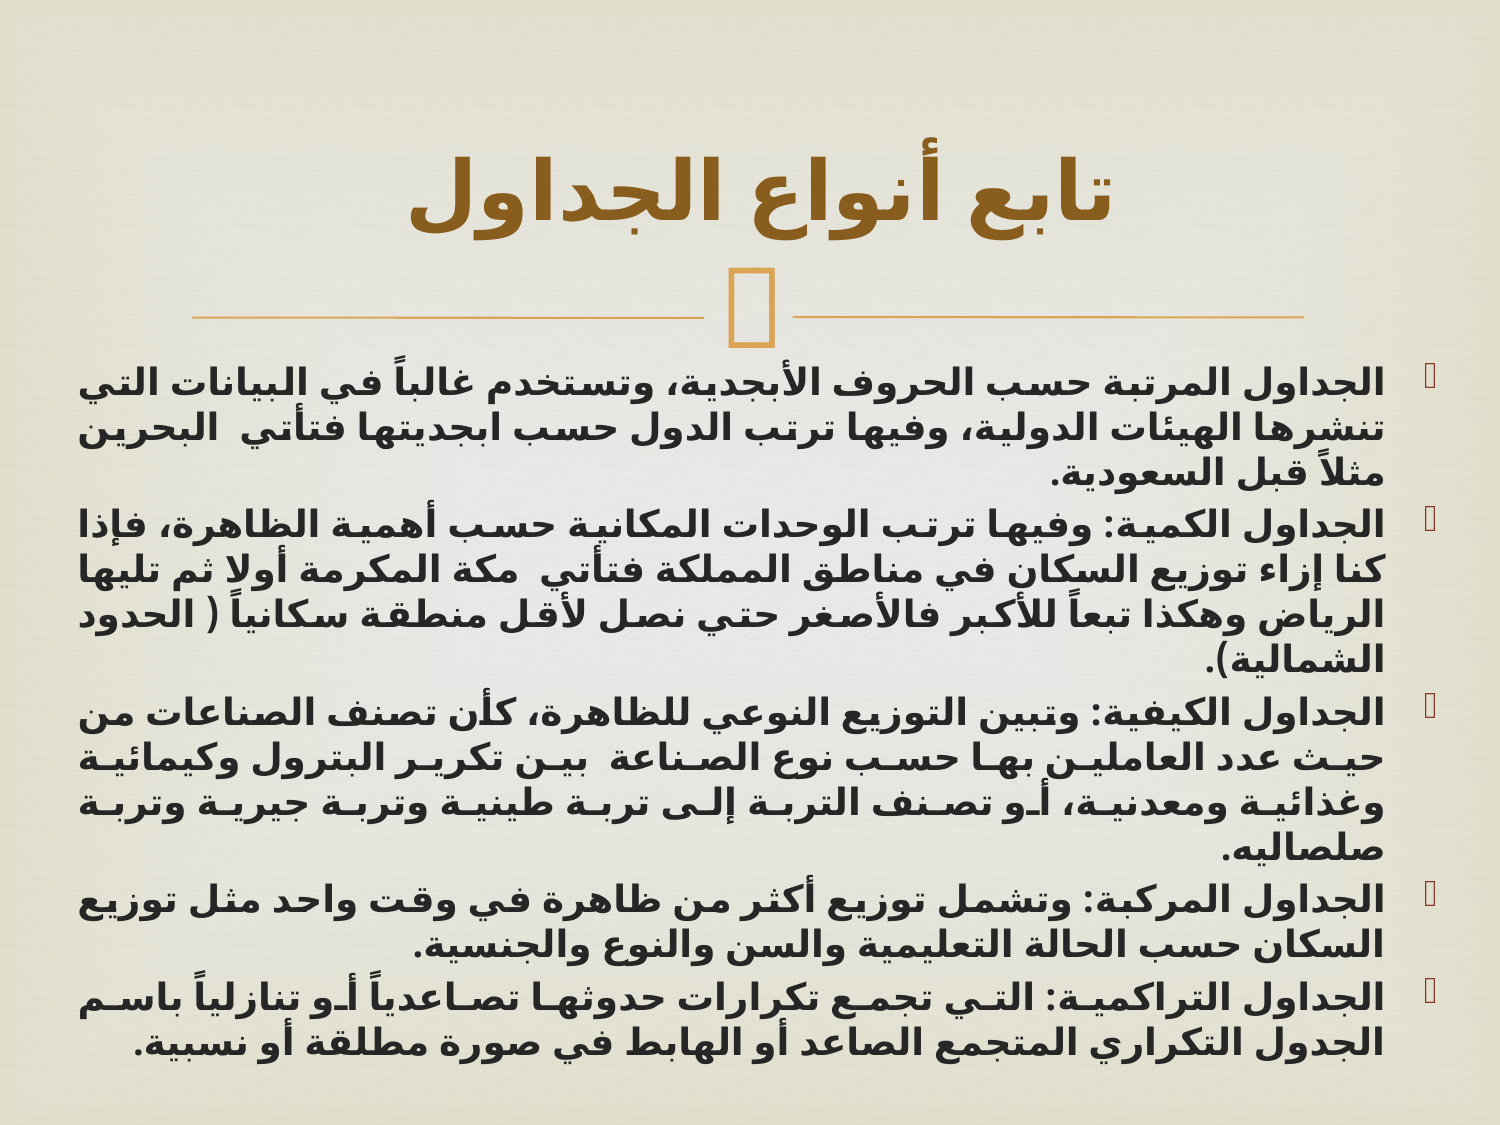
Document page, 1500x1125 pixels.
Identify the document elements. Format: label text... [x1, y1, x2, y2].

title تابع أنواع الجداول [94, 87, 1407, 288]
list الجداول المرتبة حسب الحروف الأبجدية، وتستخدم غالباً في البيانات التي تنشرها الهيئات الدولية، وفيها ترتب الدول حسب ابجديتها فتأتي البحرين مثلاً قبل السعودية. الجداول الكمية: وفيها ترتب الوحدات المكانية حسب أهمية الظاهرة، فإذا كنا إزاء توزيع السكان في مناطق المملكة فتأتي مكة المكرمة أولا ثم تليها الرياض وهكذا تبعاً للأكبر فالأصغر حتي نصل لأقل منطقة سكانياً ( الحدود الشمالية). الجداول الكيفية: وتبين التوزيع النوعي للظاهرة، كأن تصنف الصناعات من حيث عدد العاملين بها حسب نوع الصناعة بين تكرير البترول وكيمائية وغذائية ومعدنية، أو تصنف التربة إلى تربة طينية وتربة جيرية وتربة صلصاليه. الجداول المركبة: وتشمل توزيع أكثر من ظاهرة في وقت واحد مثل توزيع السكان حسب الحالة التعليمية والسن والنوع والجنسية. الجداول التراكمية: التي تجمع تكرارات حدوثها تصاعدياً أو تنازلياً باسم الجدول التكراري المتجمع الصاعد أو الهابط في صورة مطلقة أو نسبية. [62, 350, 1450, 1075]
